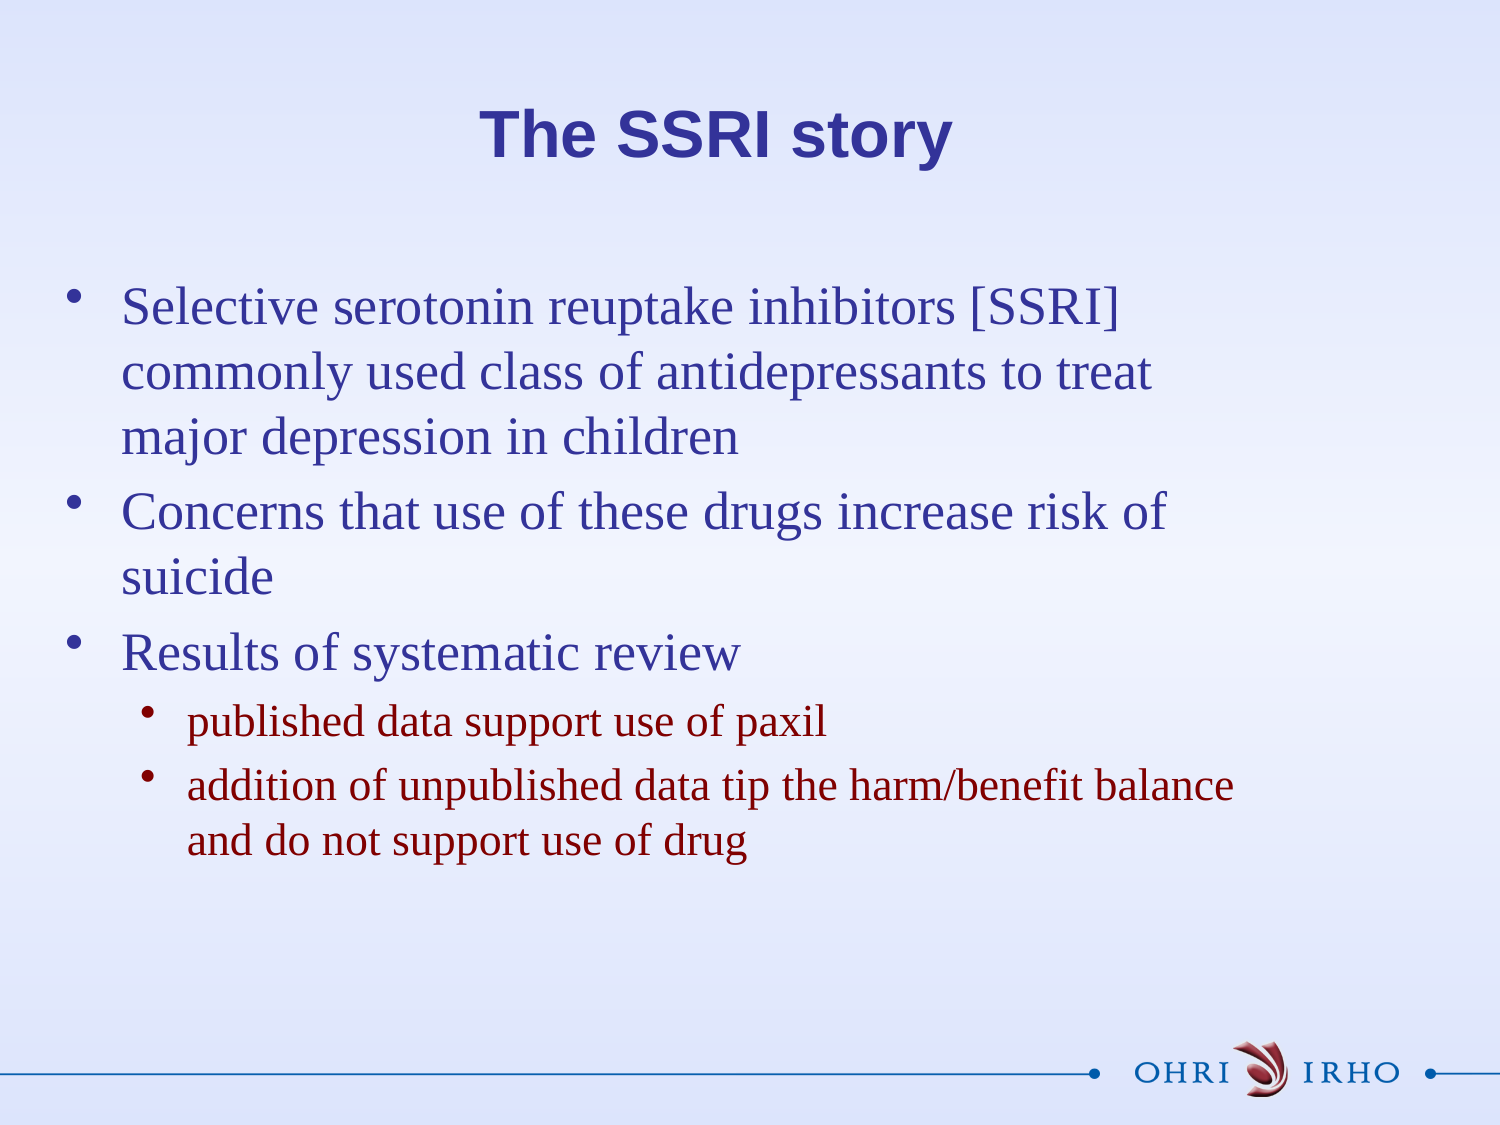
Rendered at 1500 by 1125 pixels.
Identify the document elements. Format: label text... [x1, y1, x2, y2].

picture [0, 0, 1500, 1125]
list Selective serotonin reuptake inhibitors [SSRI] commonly used class of antidepressants to treat major depression in children Concerns that use of these drugs increase risk of suicide Results of systematic review published data support use of paxil addition of unpublished data tip the harm/benefit balance and do not support use of drug [50, 262, 1300, 900]
title The SSRI story [29, 37, 1405, 225]
